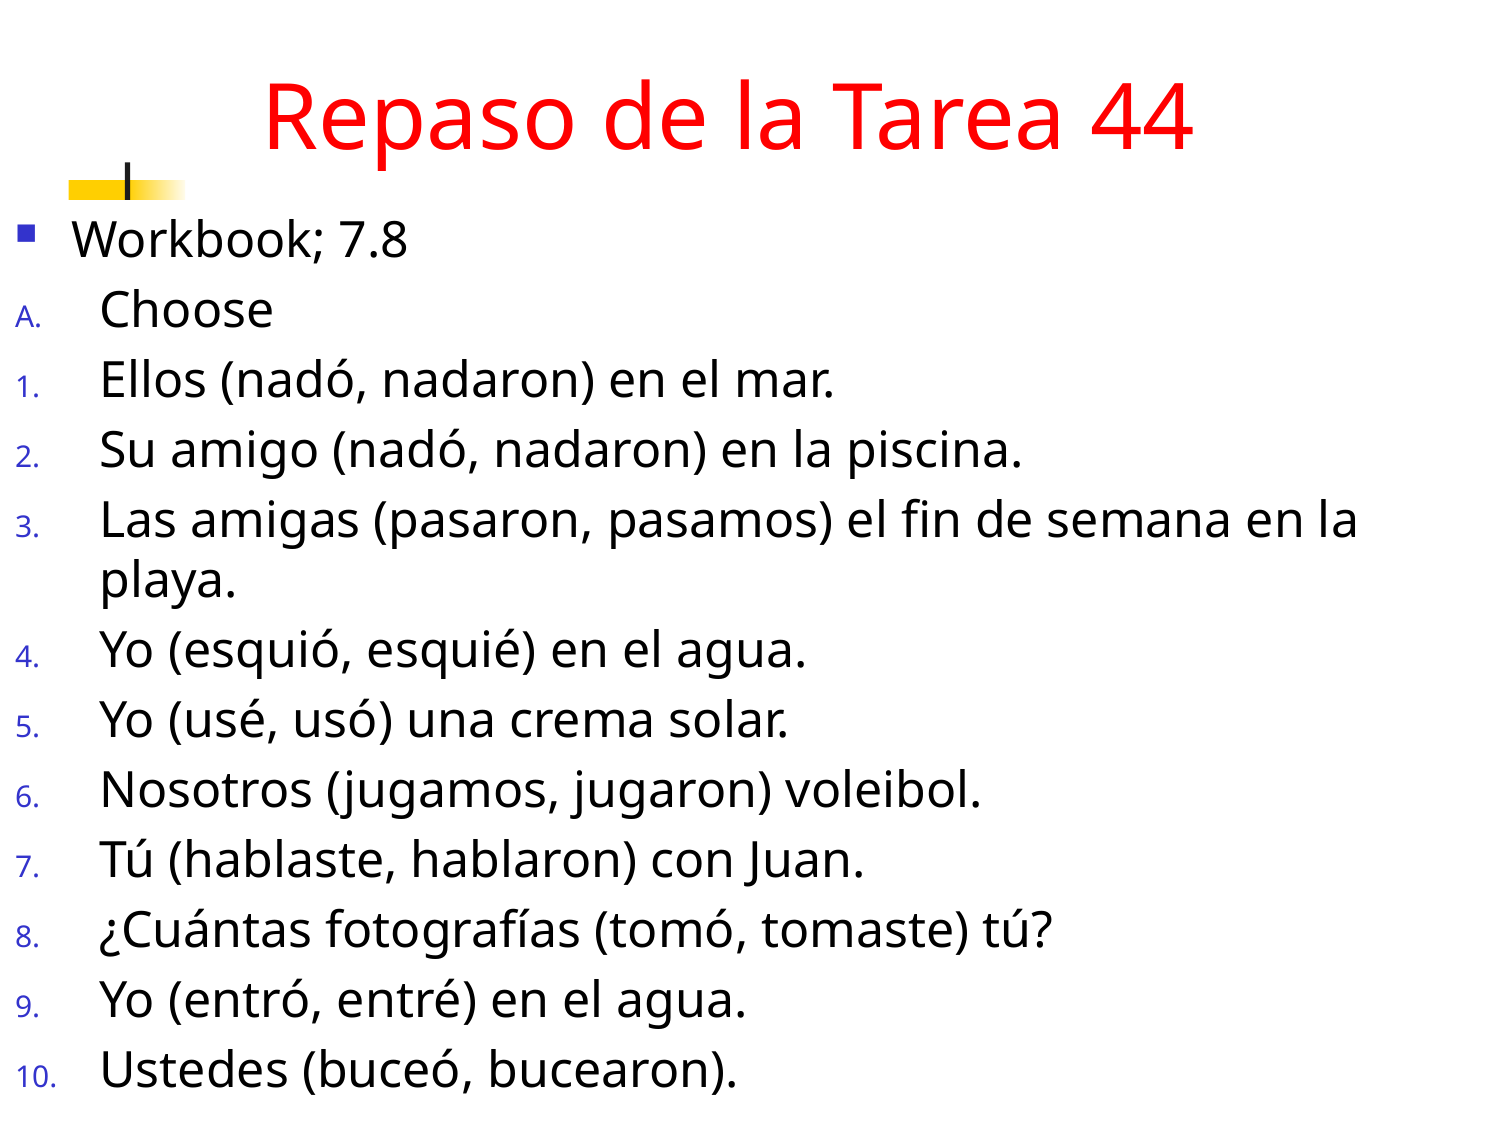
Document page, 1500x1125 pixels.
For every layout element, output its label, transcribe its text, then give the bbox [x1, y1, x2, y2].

title Repaso de la Tarea 44 [246, 37, 1500, 175]
list Workbook; 7.8 Choose Ellos (nadó, nadaron) en el mar. Su amigo (nadó, nadaron) en la piscina. Las amigas (pasaron, pasamos) el fin de semana en la playa. Yo (esquió, esquié) en el agua. Yo (usé, usó) una crema solar. Nosotros (jugamos, jugaron) voleibol. Tú (hablaste, hablaron) con Juan. ¿Cuántas fotografías (tomó, tomaste) tú? Yo (entró, entré) en el agua. Ustedes (buceó, bucearon). [0, 200, 1500, 1125]
